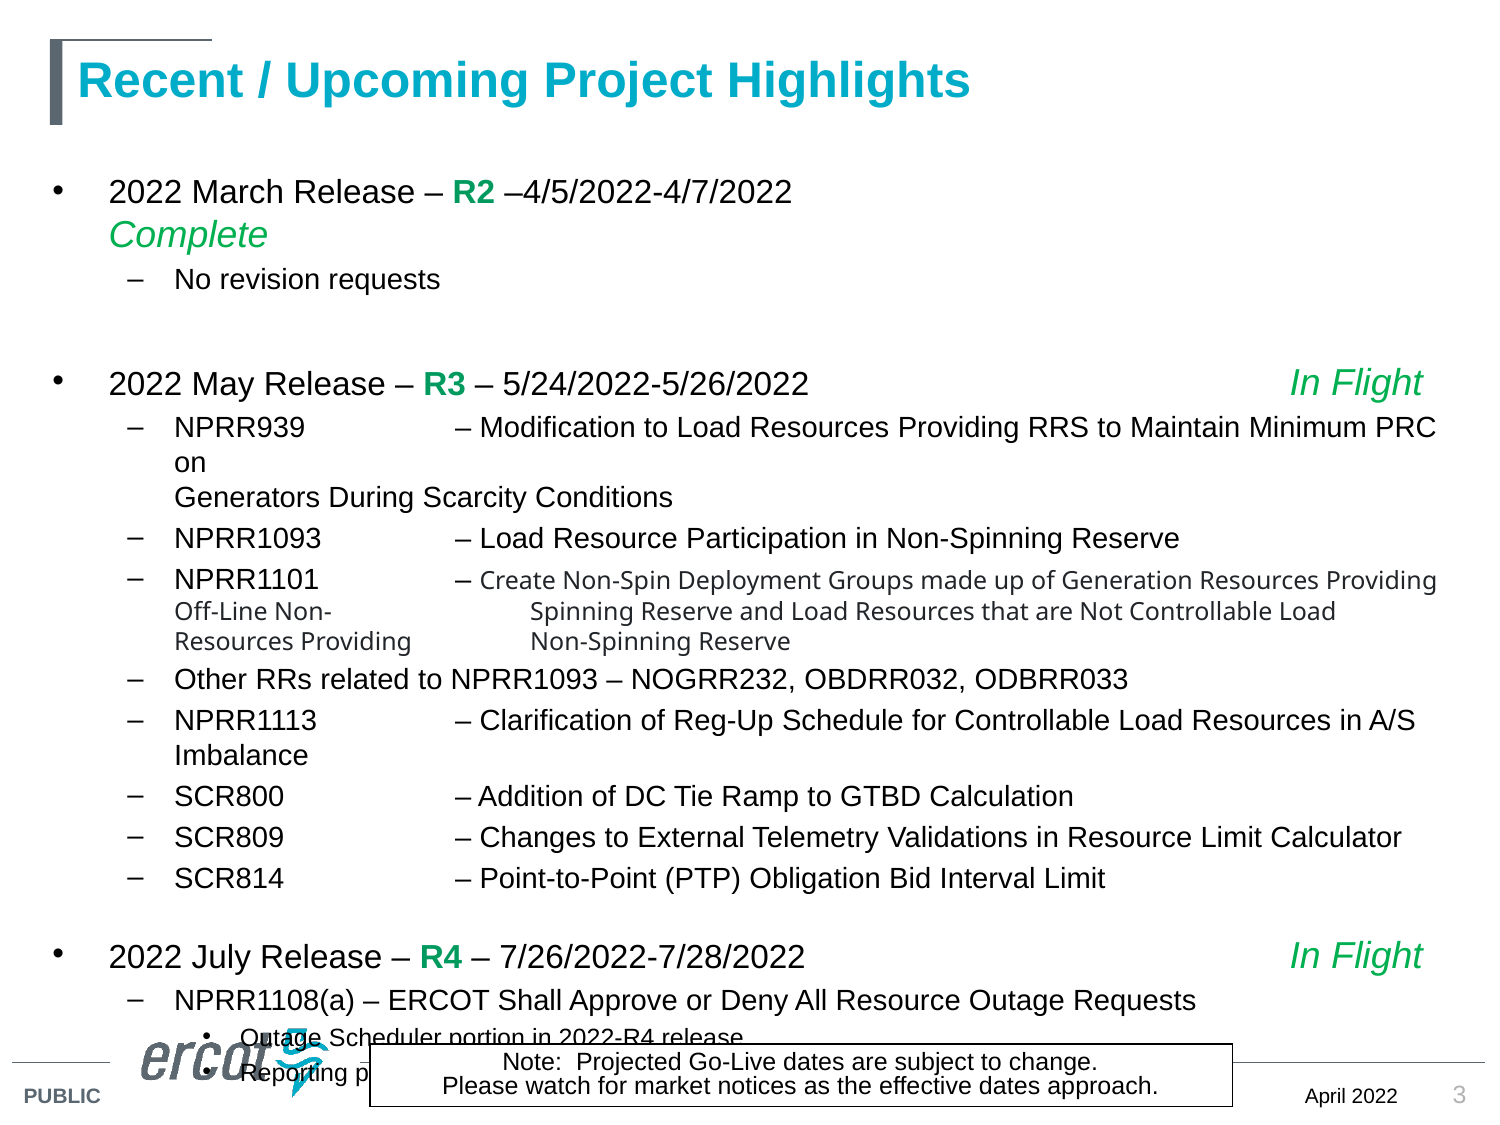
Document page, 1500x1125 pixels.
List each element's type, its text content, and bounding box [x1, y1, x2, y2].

title Recent / Upcoming Project Highlights [62, 39, 1063, 125]
list 2022 March Release – R2 –4/5/2022-4/7/2022 Complete No revision requests 2022 May Release – R3 – 5/24/2022-5/26/2022 In Flight NPRR939 – Modification to Load Resources Providing RRS to Maintain Minimum PRC on Generators During Scarcity Conditions NPRR1093 – Load Resource Participation in Non-Spinning Reserve NPRR1101 – Create Non-Spin Deployment Groups made up of Generation Resources Providing Off-Line Non- Spinning Reserve and Load Resources that are Not Controllable Load Resources Providing Non-Spinning Reserve Other RRs related to NPRR1093 – NOGRR232, OBDRR032, ODBRR033 NPRR1113 – Clarification of Reg-Up Schedule for Controllable Load Resources in A/S Imbalance SCR800 – Addition of DC Tie Ramp to GTBD Calculation SCR809 – Changes to External Telemetry Validations in Resource Limit Calculator SCR814 – Point-to-Point (PTP) Obligation Bid Interval Limit 2022 July Release – R4 – 7/26/2022-7/28/2022 In Flight NPRR1108(a) – ERCOT Shall Approve or Deny All Resource Outage Requests Outage Scheduler portion in 2022-R4 release Reporting portion planned for 2022-R5 [37, 162, 1463, 1025]
picture [137, 1025, 332, 1100]
text_box Note: Projected Go-Live dates are subject to change. Please watch for market notices as the effective dates approach. [369, 1043, 1233, 1107]
slide_number 3 [1437, 1076, 1475, 1112]
